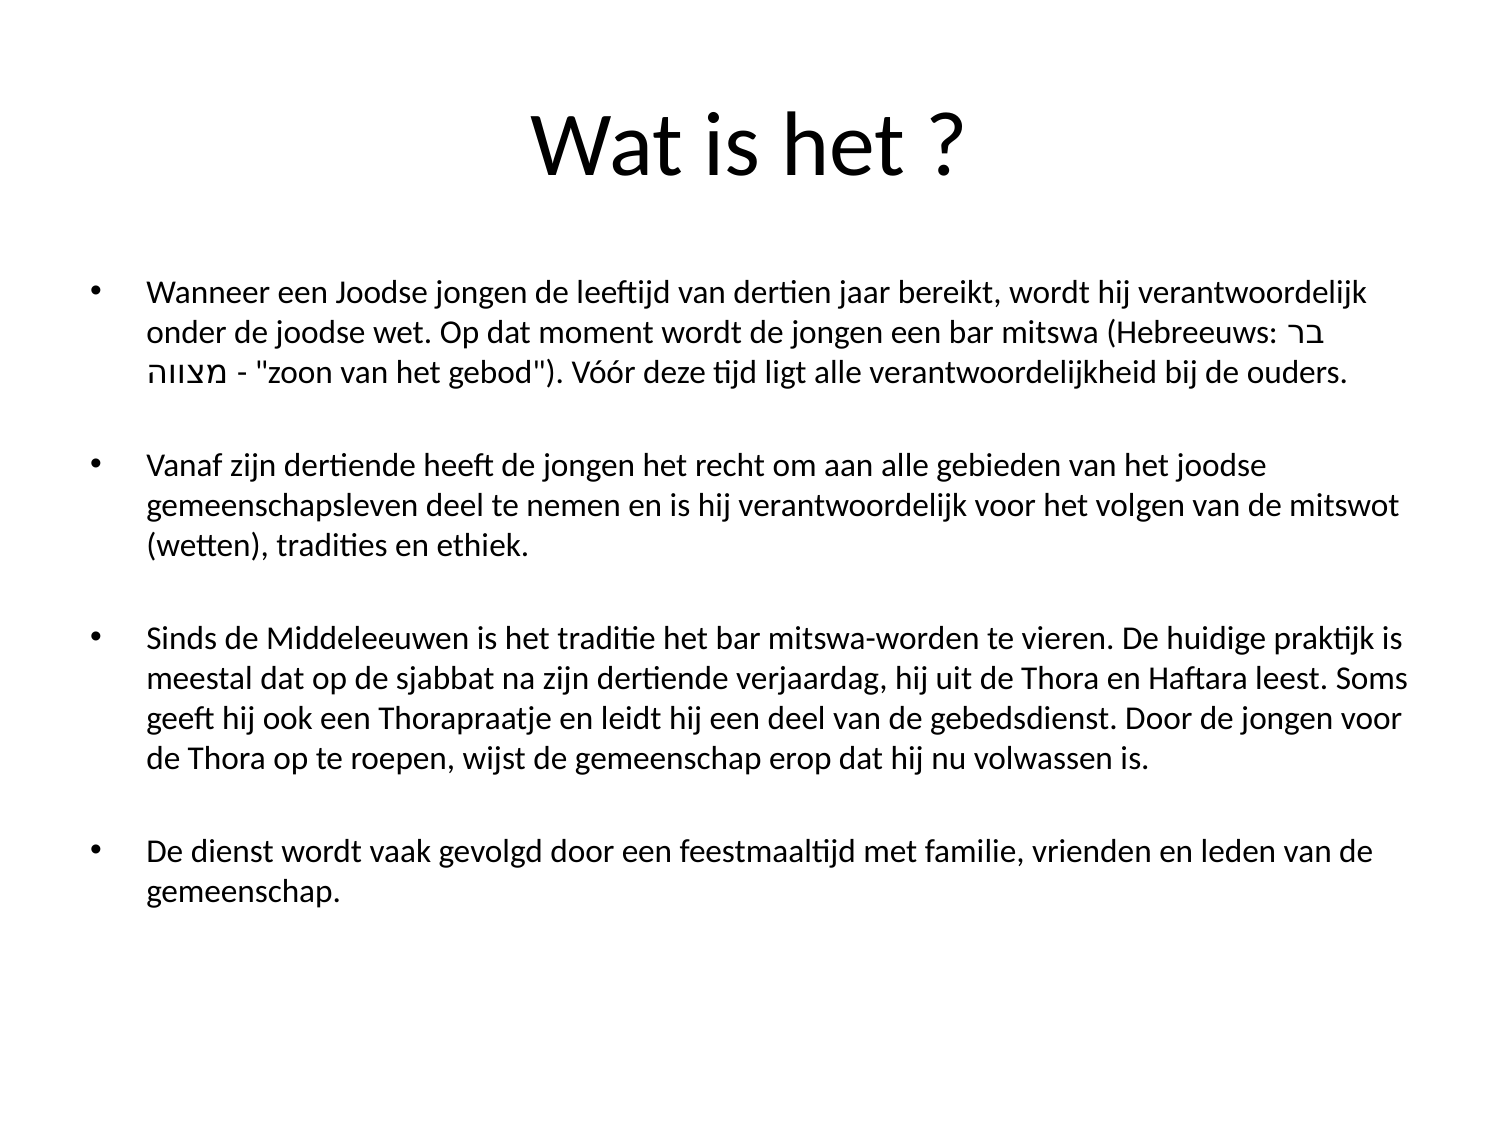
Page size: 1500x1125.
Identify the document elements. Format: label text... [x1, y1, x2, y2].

title Wat is het ? [75, 45, 1425, 233]
list Wanneer een Joodse jongen de leeftijd van dertien jaar bereikt, wordt hij verantwoordelijk onder de joodse wet. Op dat moment wordt de jongen een bar mitswa (Hebreeuws: בר מצווה - "zoon van het gebod"). Vóór deze tijd ligt alle verantwoordelijkheid bij de ouders. Vanaf zijn dertiende heeft de jongen het recht om aan alle gebieden van het joodse gemeenschapsleven deel te nemen en is hij verantwoordelijk voor het volgen van de mitswot (wetten), tradities en ethiek. Sinds de Middeleeuwen is het traditie het bar mitswa-worden te vieren. De huidige praktijk is meestal dat op de sjabbat na zijn dertiende verjaardag, hij uit de Thora en Haftara leest. Soms geeft hij ook een Thorapraatje en leidt hij een deel van de gebedsdienst. Door de jongen voor de Thora op te roepen, wijst de gemeenschap erop dat hij nu volwassen is. De dienst wordt vaak gevolgd door een feestmaaltijd met familie, vrienden en leden van de gemeenschap. [75, 262, 1425, 1005]
